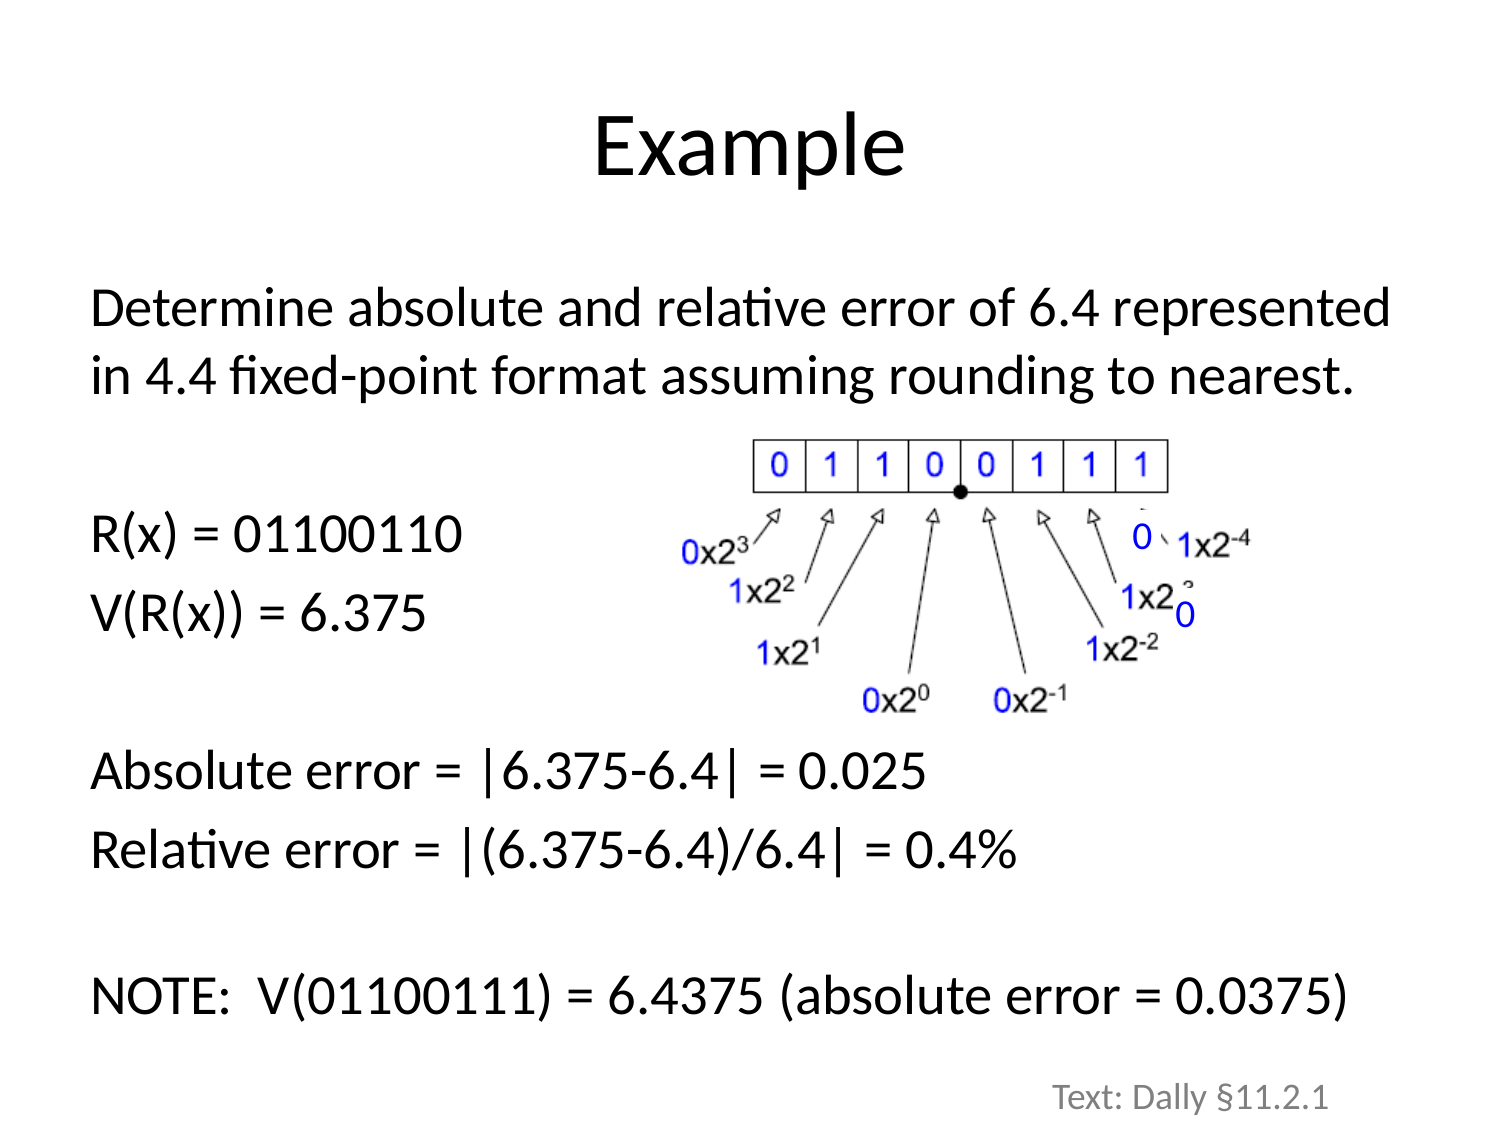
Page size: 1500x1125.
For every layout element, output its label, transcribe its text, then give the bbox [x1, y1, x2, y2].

picture [612, 418, 1320, 734]
list Determine absolute and relative error of 6.4 represented in 4.4 fixed-point format assuming rounding to nearest. R(x) = 01100110 V(R(x)) = 6.375 Absolute error = |6.375-6.4| = 0.025 Relative error = |(6.375-6.4)/6.4| = 0.4% NOTE: V(01100111) = 6.4375 (absolute error = 0.0375) [75, 262, 1425, 1080]
title Example [75, 45, 1425, 233]
text_box Text: Dally §11.2.1 [1037, 1064, 1350, 1125]
